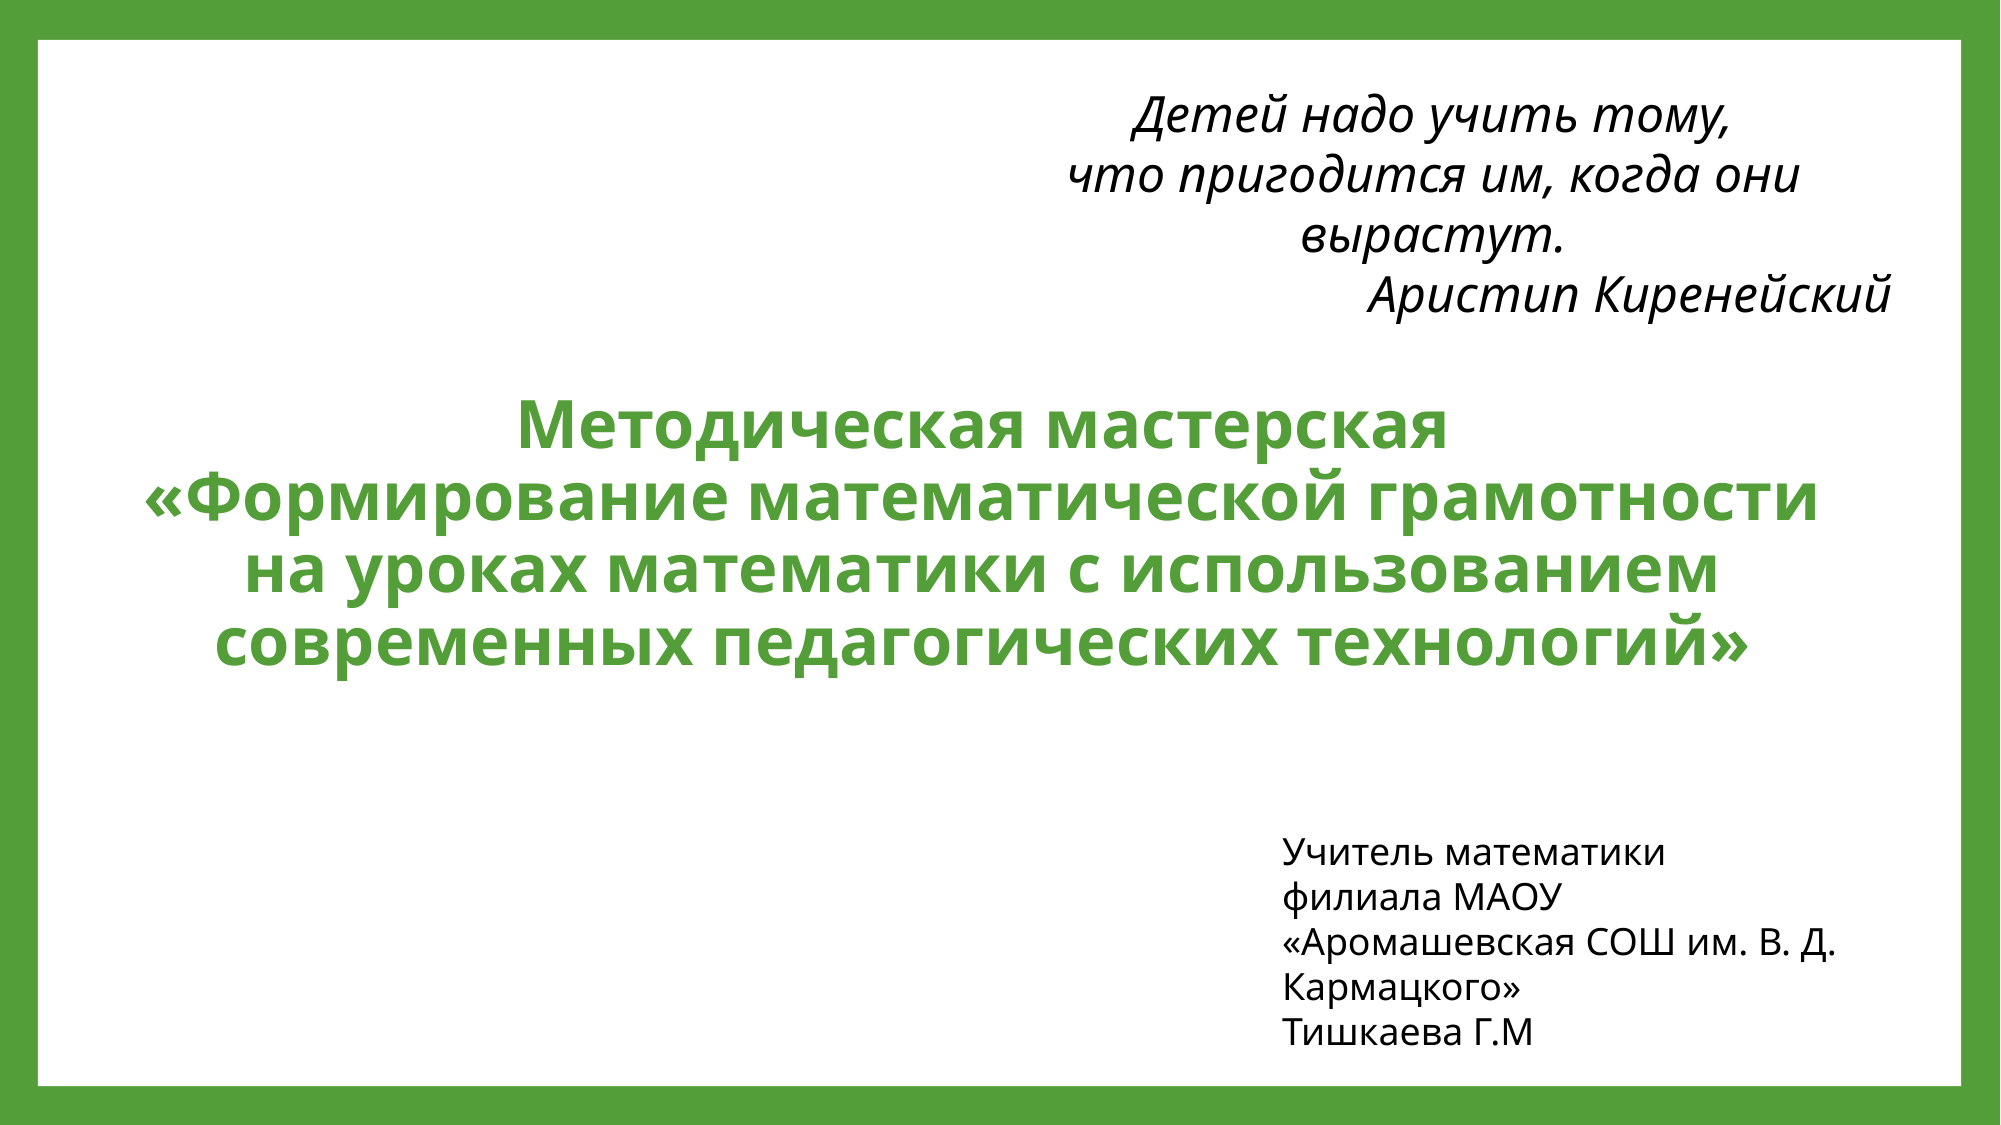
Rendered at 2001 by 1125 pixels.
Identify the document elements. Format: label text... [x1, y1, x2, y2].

title Методическая мастерская «Формирование математической грамотности на уроках математики с использованием современных педагогических технологий» [121, 365, 1847, 705]
text_box Детей надо учить тому, что пригодится им, когда они вырастут. Аристип Киренейский [945, 70, 1923, 334]
text_box Учитель математики филиала МАОУ «Аромашевская СОШ им. В. Д. Кармацкого» Тишкаева Г.М [1267, 820, 1854, 1061]
